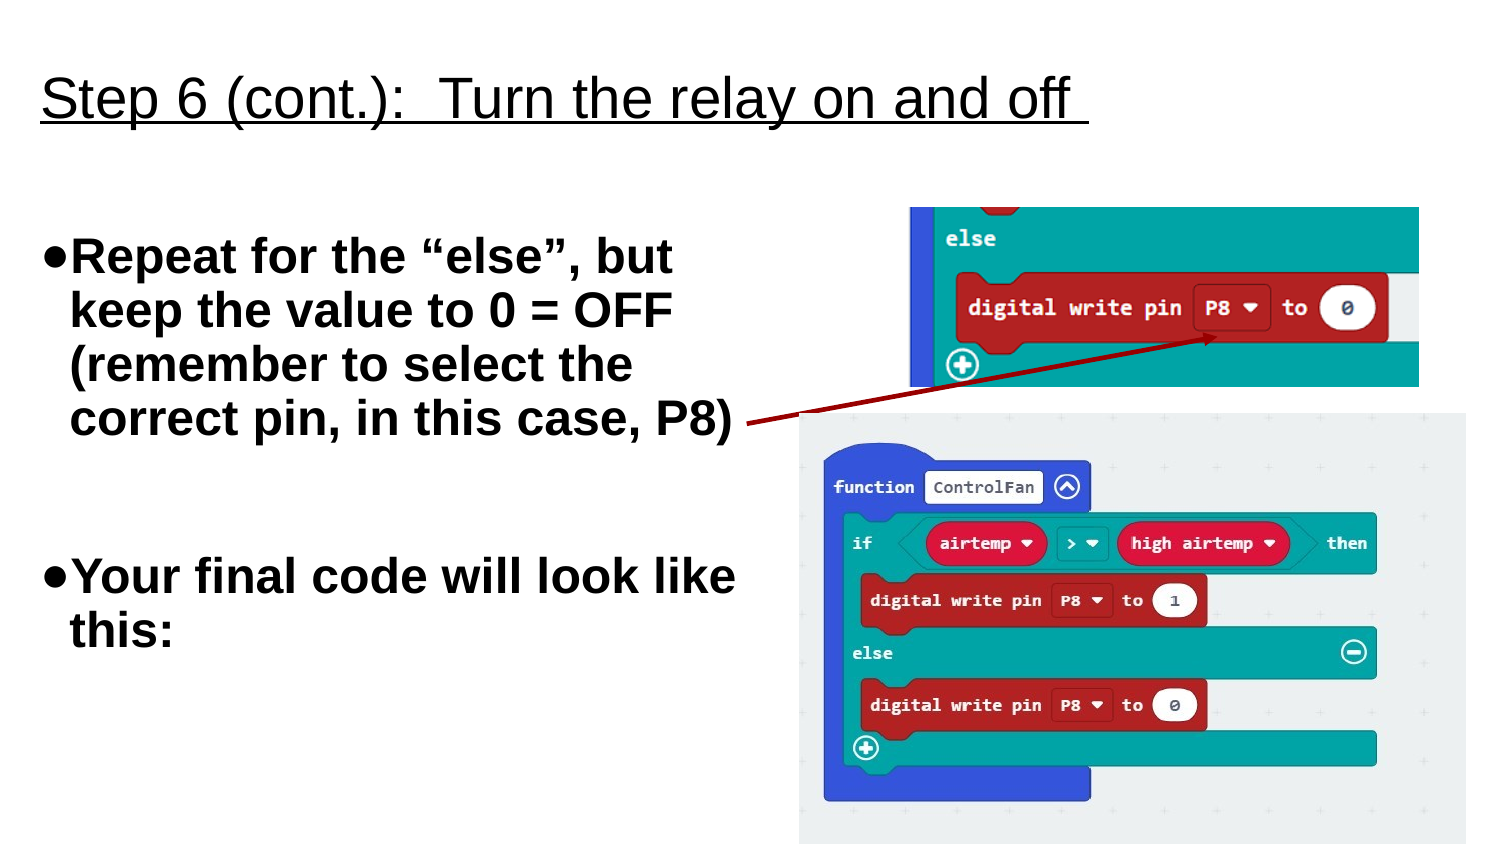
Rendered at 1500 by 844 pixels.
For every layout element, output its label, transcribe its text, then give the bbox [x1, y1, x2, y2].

title Step 6 (cont.): Turn the relay on and off [28, 17, 1323, 181]
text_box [746, 336, 1218, 425]
list Repeat for the “else”, but keep the value to 0 = OFF (remember to select the correct pin, in this case, P8) Your final code will look like this: [28, 224, 774, 760]
picture [908, 207, 1419, 387]
picture [798, 413, 1466, 844]
